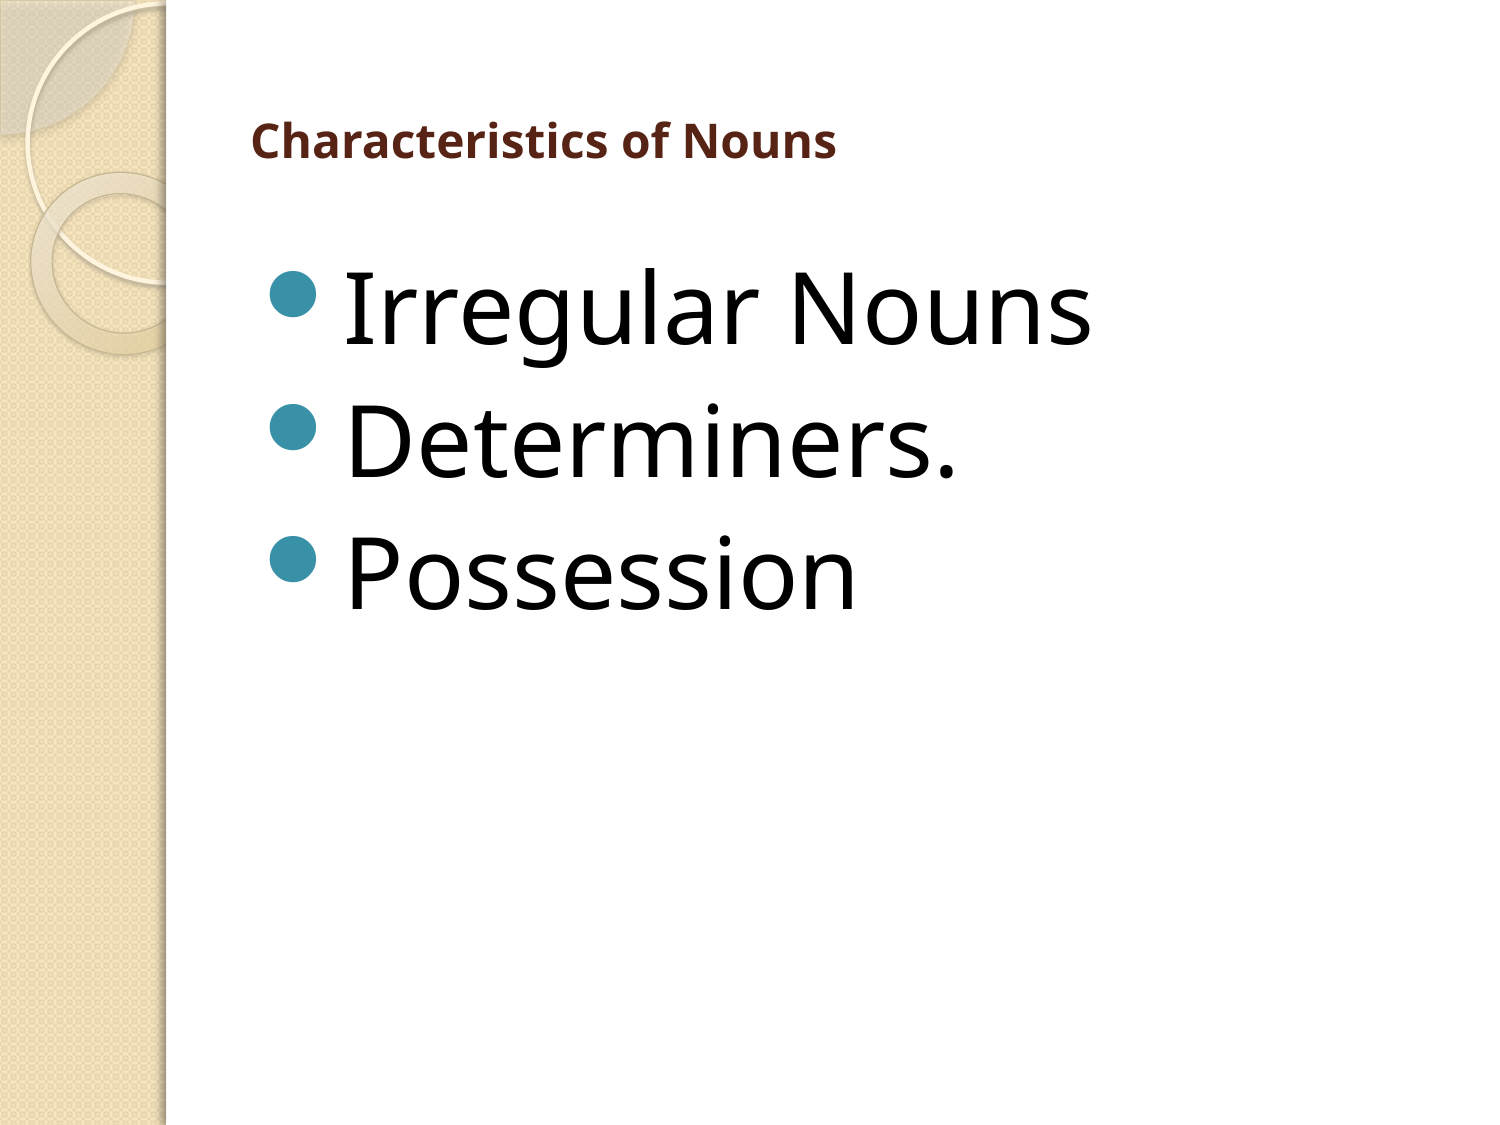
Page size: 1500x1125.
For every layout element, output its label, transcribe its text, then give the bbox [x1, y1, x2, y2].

list Irregular Nouns Determiners. Possession [235, 237, 1466, 1025]
title Characteristics of Nouns [235, 45, 1466, 233]
